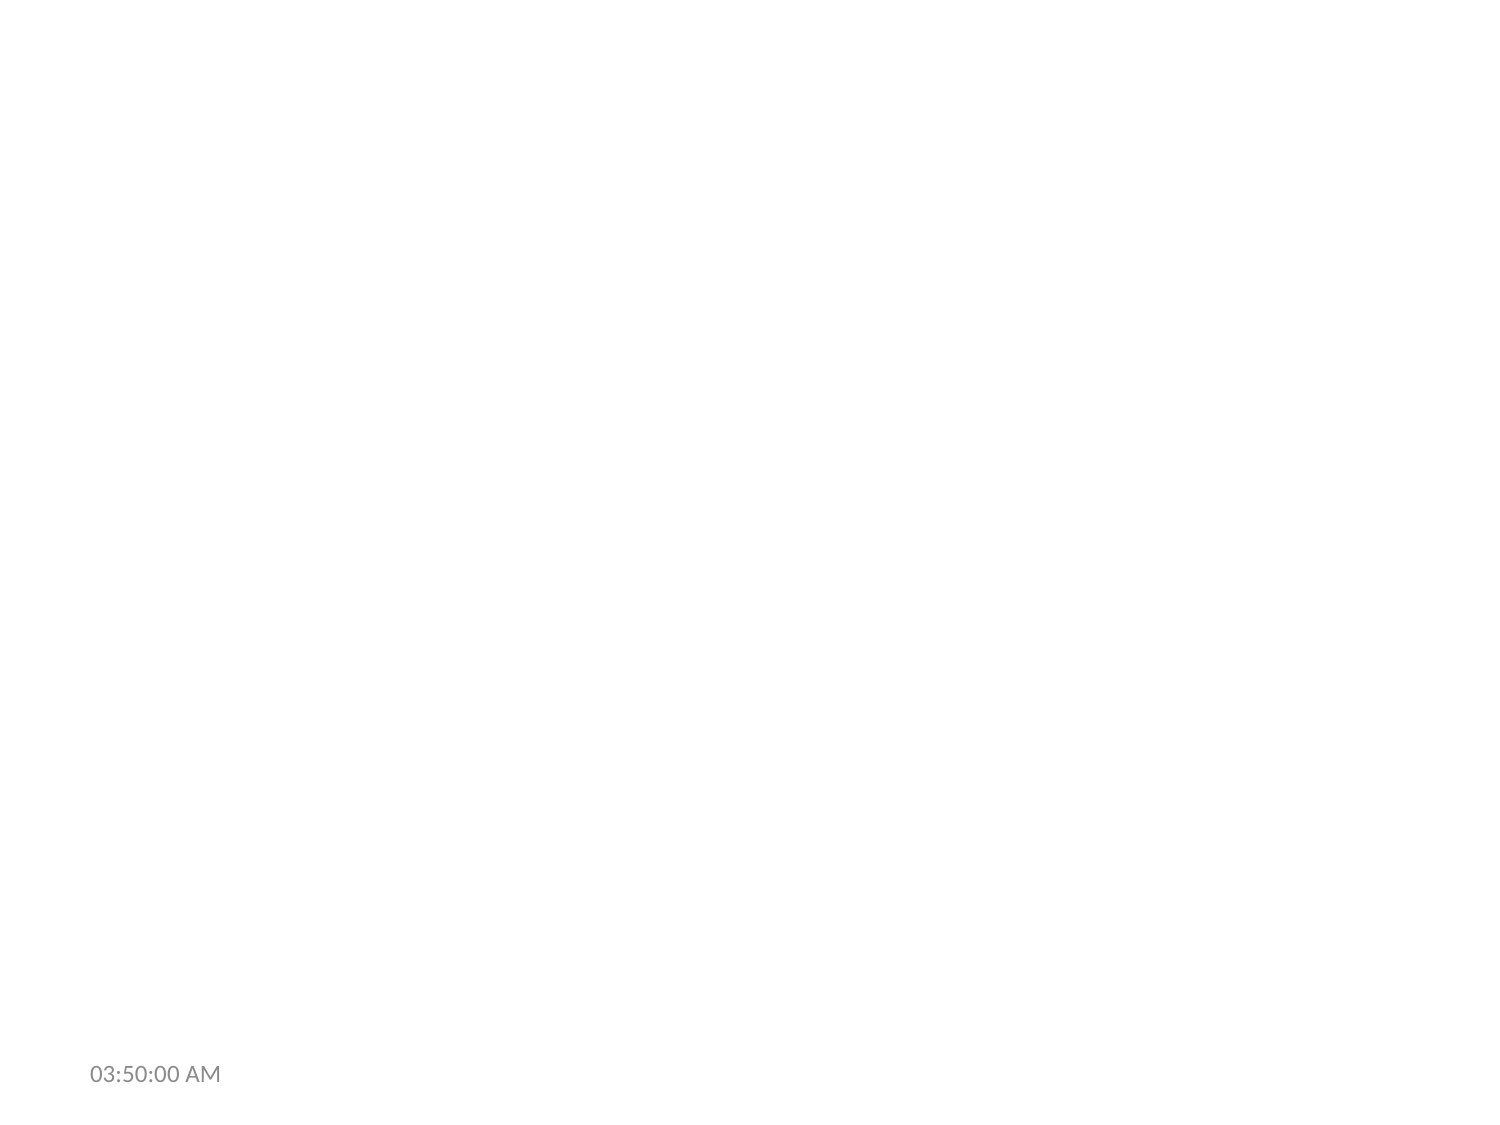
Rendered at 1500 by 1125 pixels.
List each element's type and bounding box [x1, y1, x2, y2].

slide_number [75, 1042, 425, 1103]
